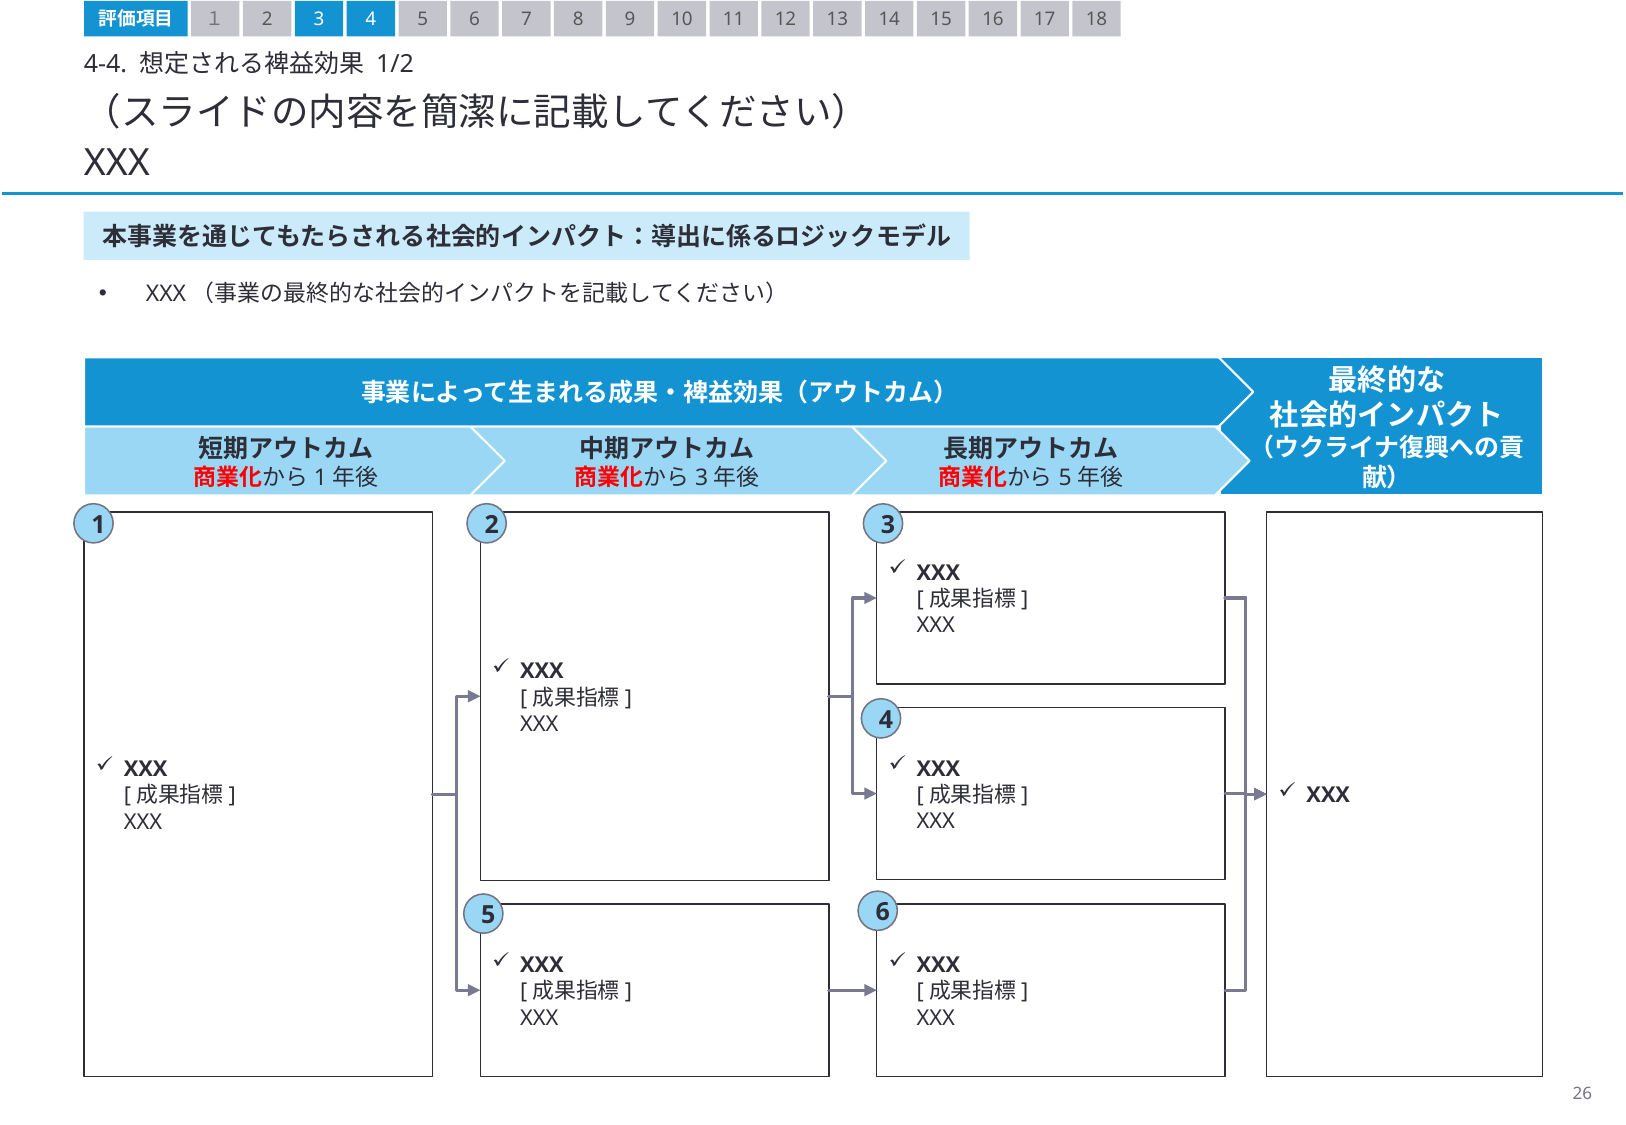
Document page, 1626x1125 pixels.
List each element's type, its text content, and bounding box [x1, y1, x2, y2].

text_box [1224, 795, 1267, 991]
list 4-4. 想定される裨益効果 1/2 [84, 40, 1543, 82]
text_box XXX [成果指標] XXX [479, 903, 830, 1077]
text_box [432, 695, 481, 793]
text_box XXX [成果指標] XXX [876, 511, 1226, 685]
text_box 4 [877, 697, 902, 739]
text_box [1224, 597, 1267, 793]
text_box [83, 0, 1122, 37]
text_box XXX（事業の最終的な社会的インパクトを記載してください） [83, 270, 1543, 356]
text_box 短期アウトカム 商業化から1年後 [83, 428, 506, 497]
text_box 中期アウトカム 商業化から3年後 [471, 428, 887, 497]
text_box XXX [成果指標] XXX [83, 511, 433, 1077]
text_box XXX [成果指標] XXX [876, 706, 1224, 881]
text_box 事業によって生まれる成果・裨益効果（アウトカム） [83, 356, 1254, 428]
text_box 3 [862, 502, 904, 544]
text_box 長期アウトカム 商業化から5年後 [853, 428, 1251, 497]
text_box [828, 695, 877, 794]
text_box 6 [857, 890, 899, 932]
text_box 2 [466, 502, 508, 544]
text_box XXX [1266, 511, 1543, 1077]
text_box 5 [481, 893, 504, 935]
text_box 1 [72, 502, 115, 544]
text_box 本事業を通じてもたらされる社会的インパクト：導出に係るロジックモデル [83, 211, 970, 261]
list （スライドの内容を簡潔に記載してください） XXX [84, 83, 1543, 183]
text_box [432, 793, 481, 991]
text_box XXX [成果指標] XXX [876, 903, 1226, 1077]
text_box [828, 597, 877, 695]
text_box XXX [成果指標] XXX [479, 511, 830, 882]
text_box 最終的な 社会的インパクト （ウクライナ復興への貢献） [1219, 357, 1543, 496]
